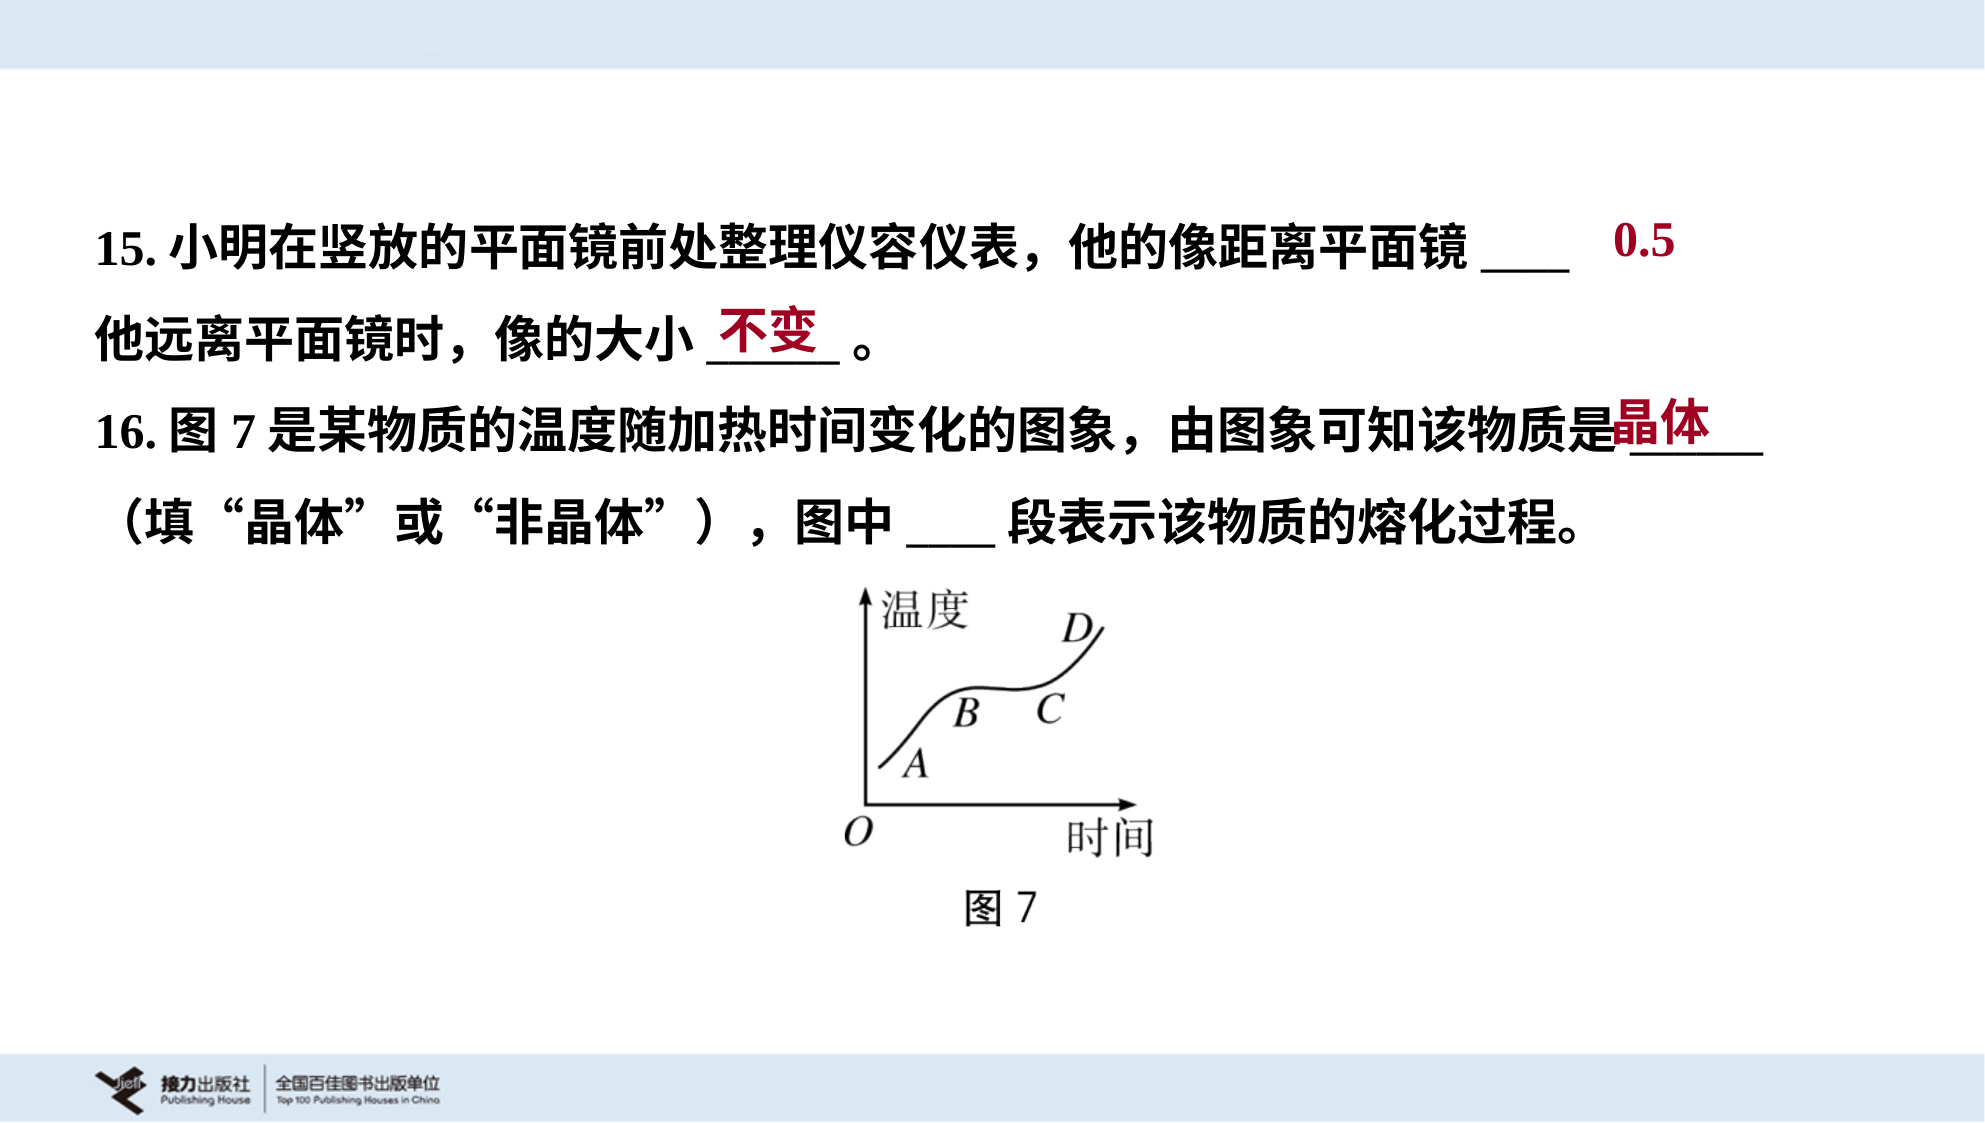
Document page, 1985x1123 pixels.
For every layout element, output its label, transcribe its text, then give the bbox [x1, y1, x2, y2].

text_box 0.5 [1594, 179, 1694, 267]
picture [0, 0, 1985, 1122]
text_box 不变 [700, 271, 837, 359]
text_box 晶体 [1592, 362, 1729, 451]
